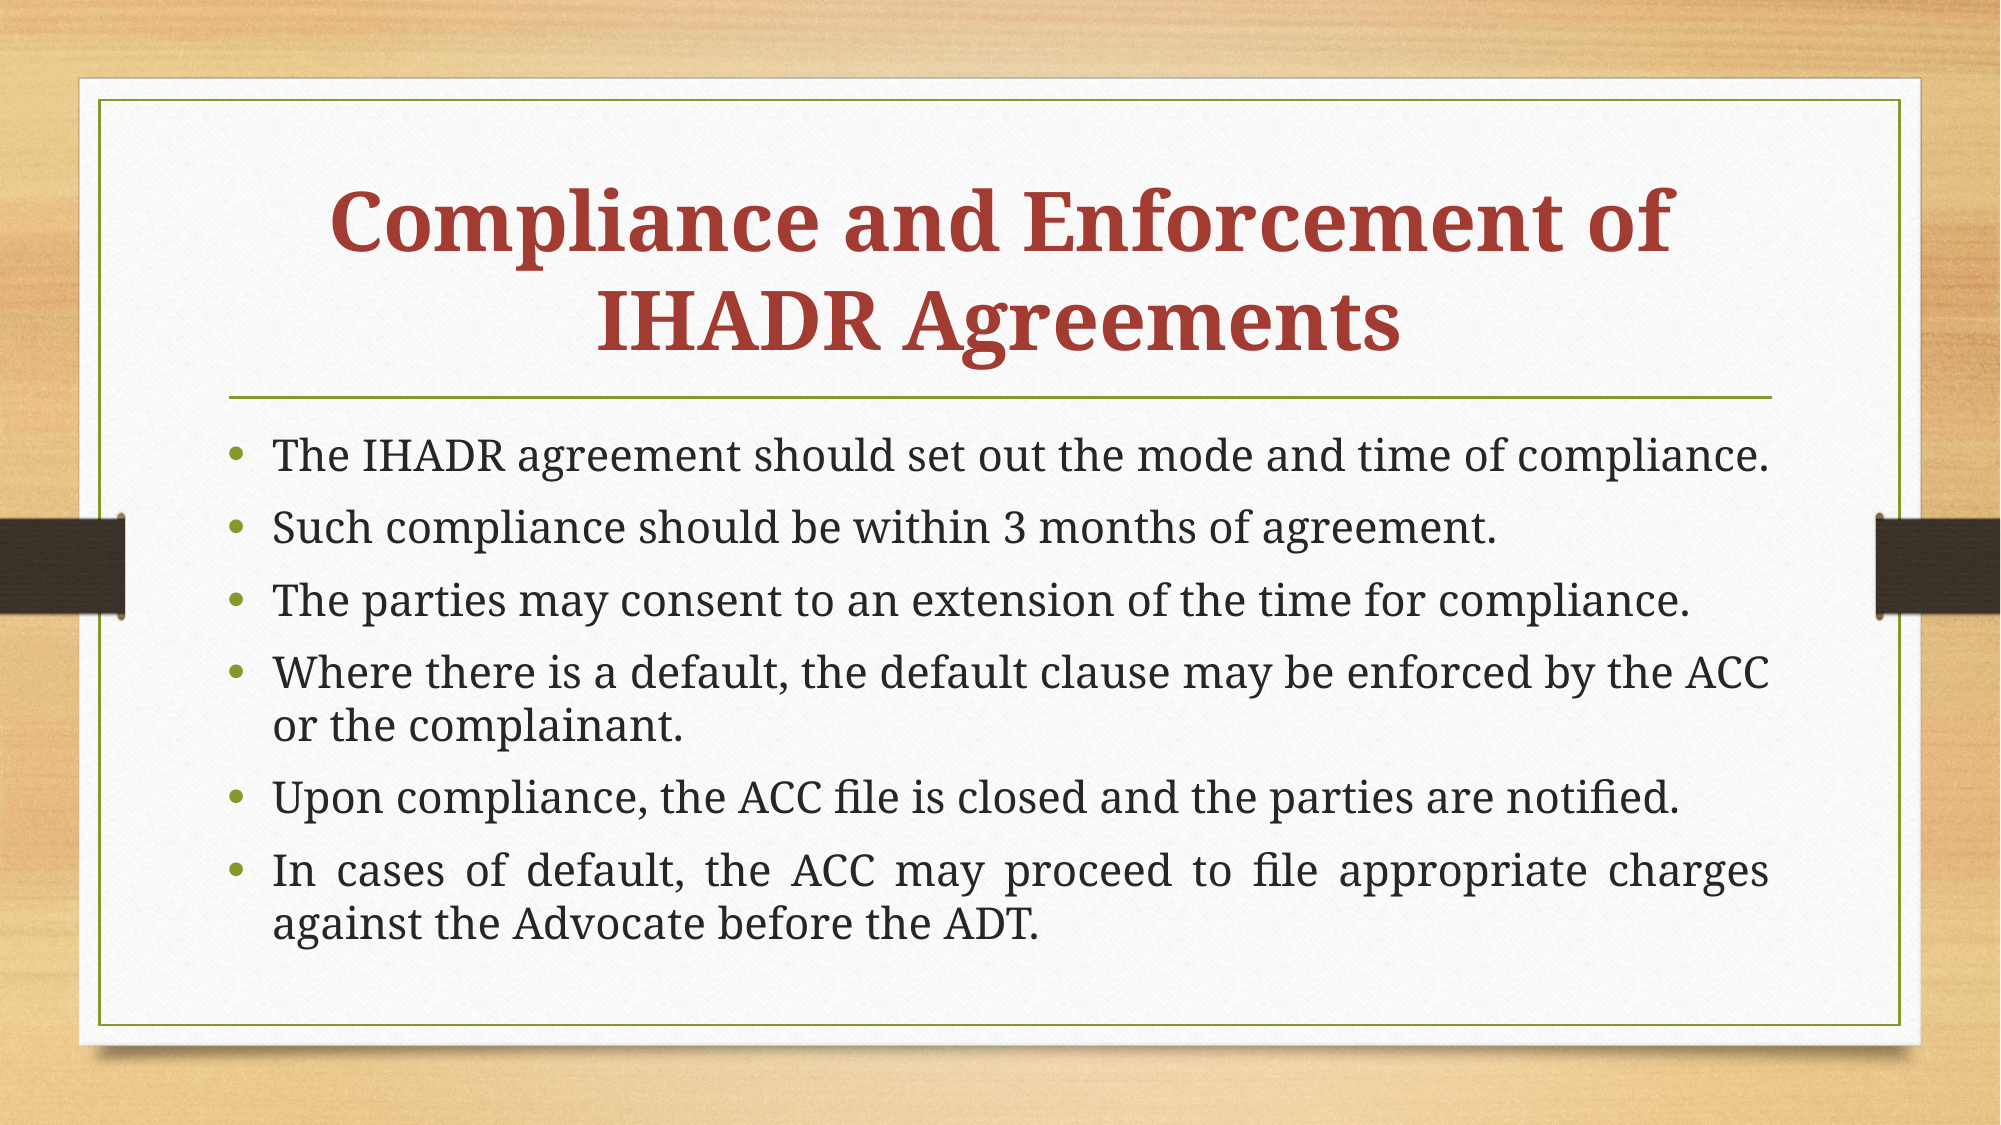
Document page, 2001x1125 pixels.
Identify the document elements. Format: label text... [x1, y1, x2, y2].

picture [0, 0, 2001, 1125]
list The IHADR agreement should set out the mode and time of compliance. Such compliance should be within 3 months of agreement. The parties may consent to an extension of the time for compliance. Where there is a default, the default clause may be enforced by the ACC or the complainant. Upon compliance, the ACC file is closed and the parties are notified. In cases of default, the ACC may proceed to file appropriate charges against the Advocate before the ADT. [212, 419, 1788, 964]
title Compliance and Enforcement of IHADR Agreements [212, 161, 1788, 375]
